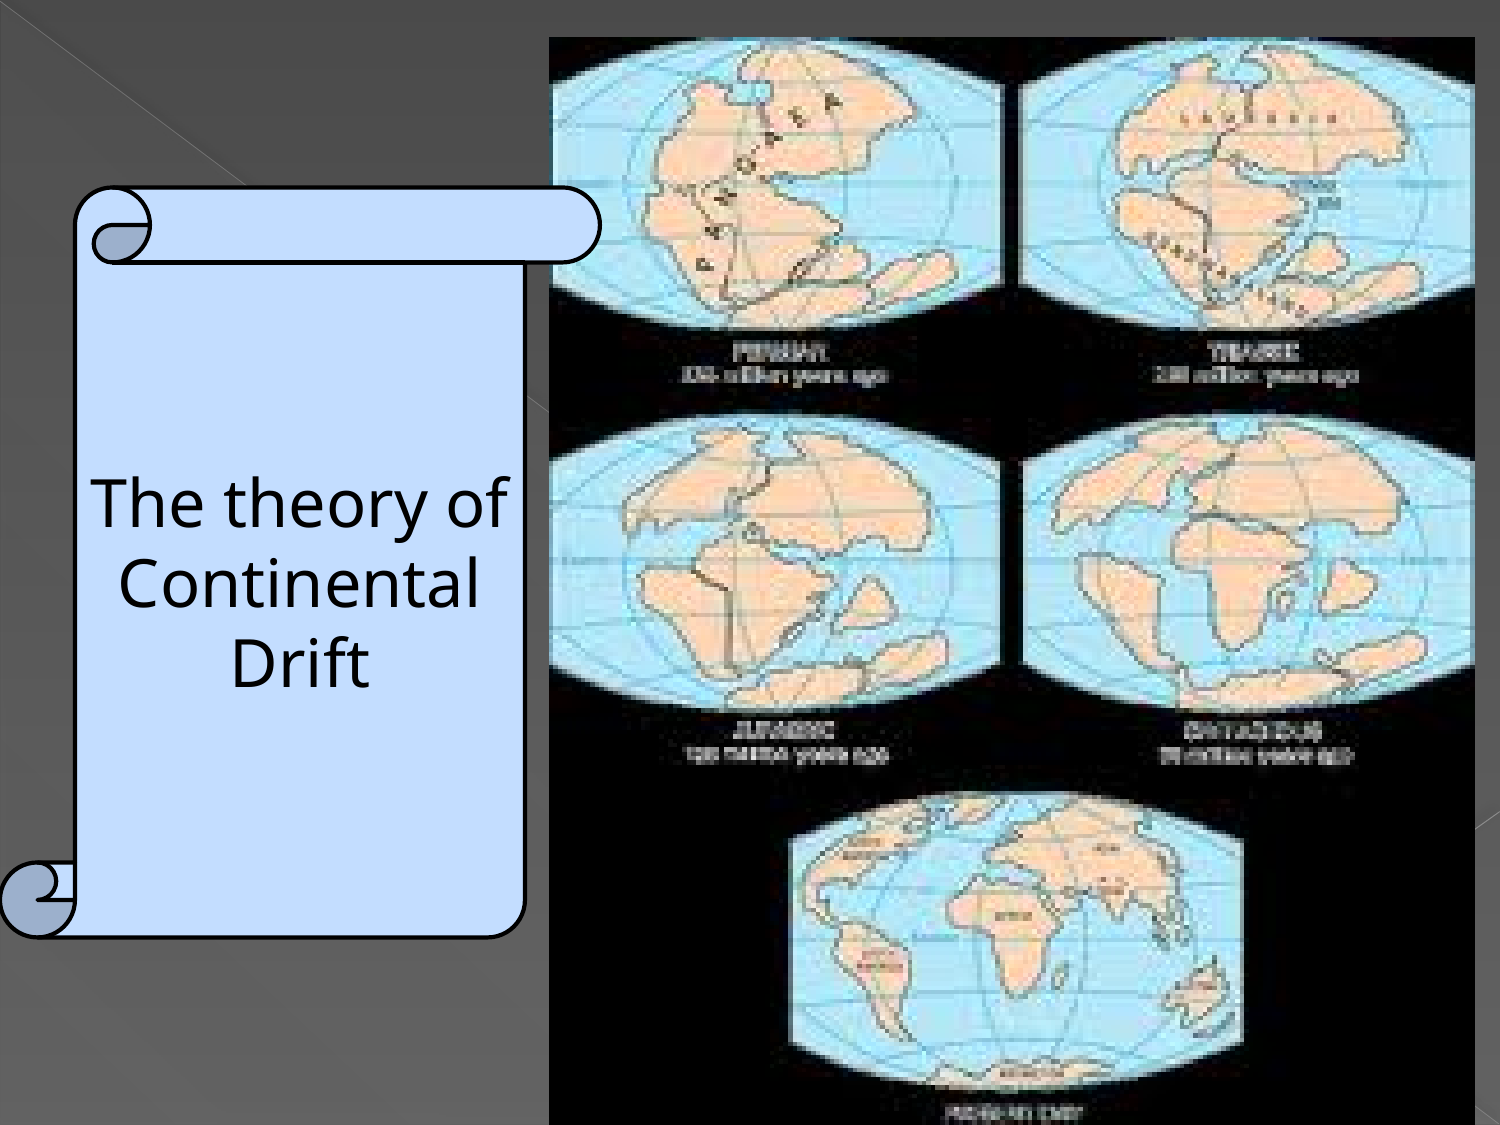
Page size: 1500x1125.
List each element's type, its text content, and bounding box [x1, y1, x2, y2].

text_box The theory of Continental Drift [0, 185, 540, 940]
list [549, 37, 1476, 1125]
